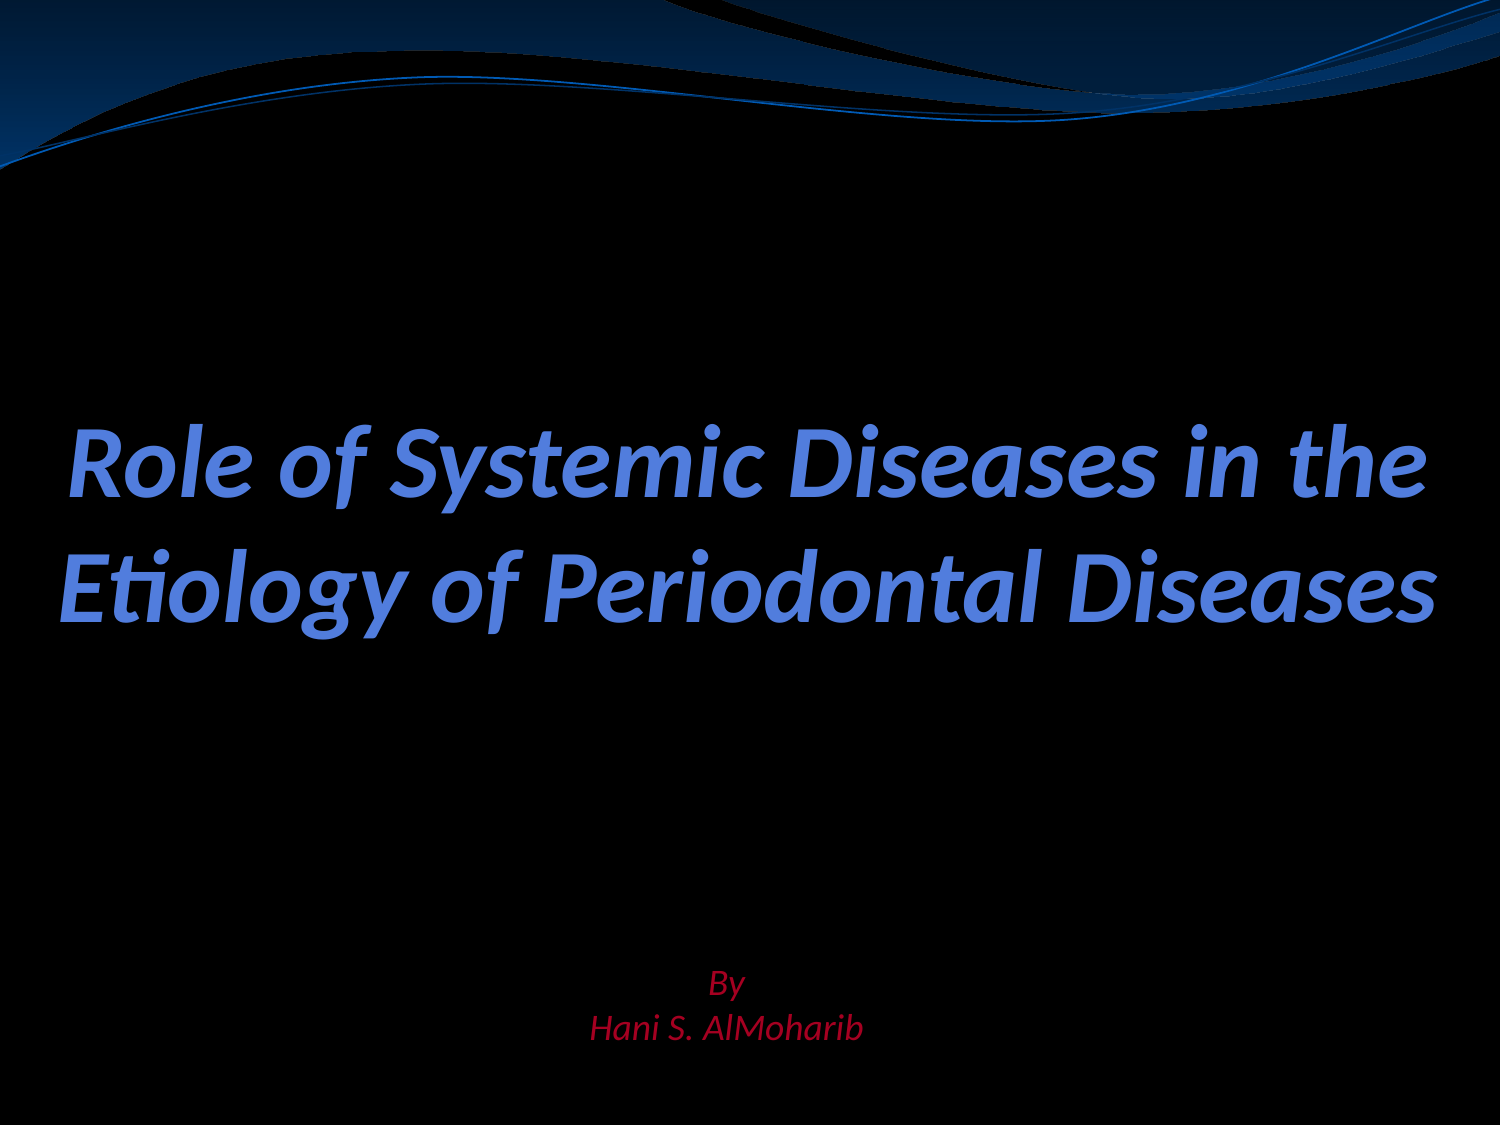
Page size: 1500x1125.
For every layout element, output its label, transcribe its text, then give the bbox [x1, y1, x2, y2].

subtitle By Hani S. AlMoharib [87, 950, 1376, 1125]
title Role of Systemic Diseases in the Etiology of Periodontal Diseases [0, 112, 1500, 925]
